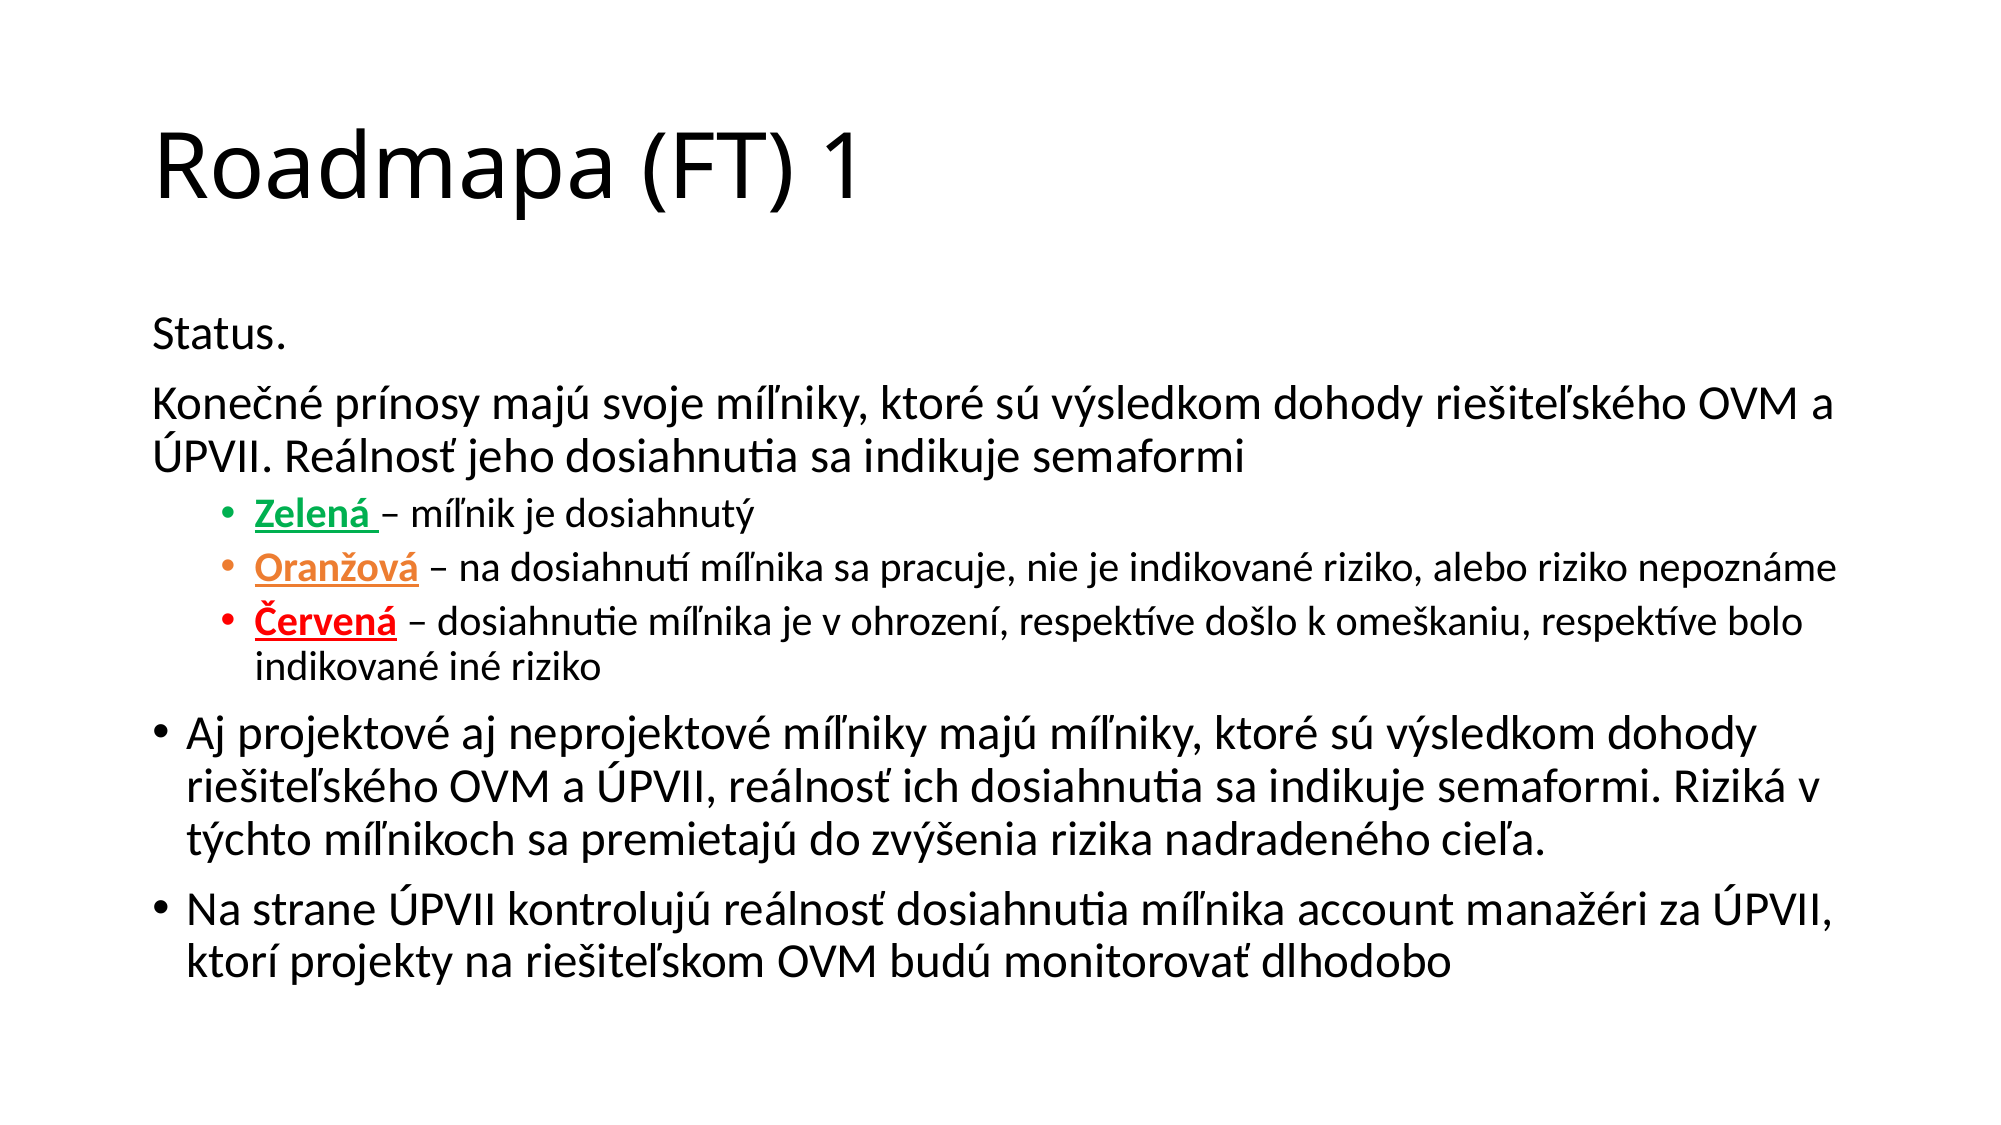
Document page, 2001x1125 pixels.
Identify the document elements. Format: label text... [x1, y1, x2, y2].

list Status. Konečné prínosy majú svoje míľniky, ktoré sú výsledkom dohody riešiteľského OVM a ÚPVII. Reálnosť jeho dosiahnutia sa indikuje semaformi Zelená – míľnik je dosiahnutý Oranžová – na dosiahnutí míľnika sa pracuje, nie je indikované riziko, alebo riziko nepoznáme Červená – dosiahnutie míľnika je v ohrození, respektíve došlo k omeškaniu, respektíve bolo indikované iné riziko Aj projektové aj neprojektové míľniky majú míľniky, ktoré sú výsledkom dohody riešiteľského OVM a ÚPVII, reálnosť ich dosiahnutia sa indikuje semaformi. Riziká v týchto míľnikoch sa premietajú do zvýšenia rizika nadradeného cieľa. Na strane ÚPVII kontrolujú reálnosť dosiahnutia míľnika account manažéri za ÚPVII, ktorí projekty na riešiteľskom OVM budú monitorovať dlhodobo [137, 299, 1863, 1014]
title Roadmapa (FT) 1 [137, 59, 1863, 278]
